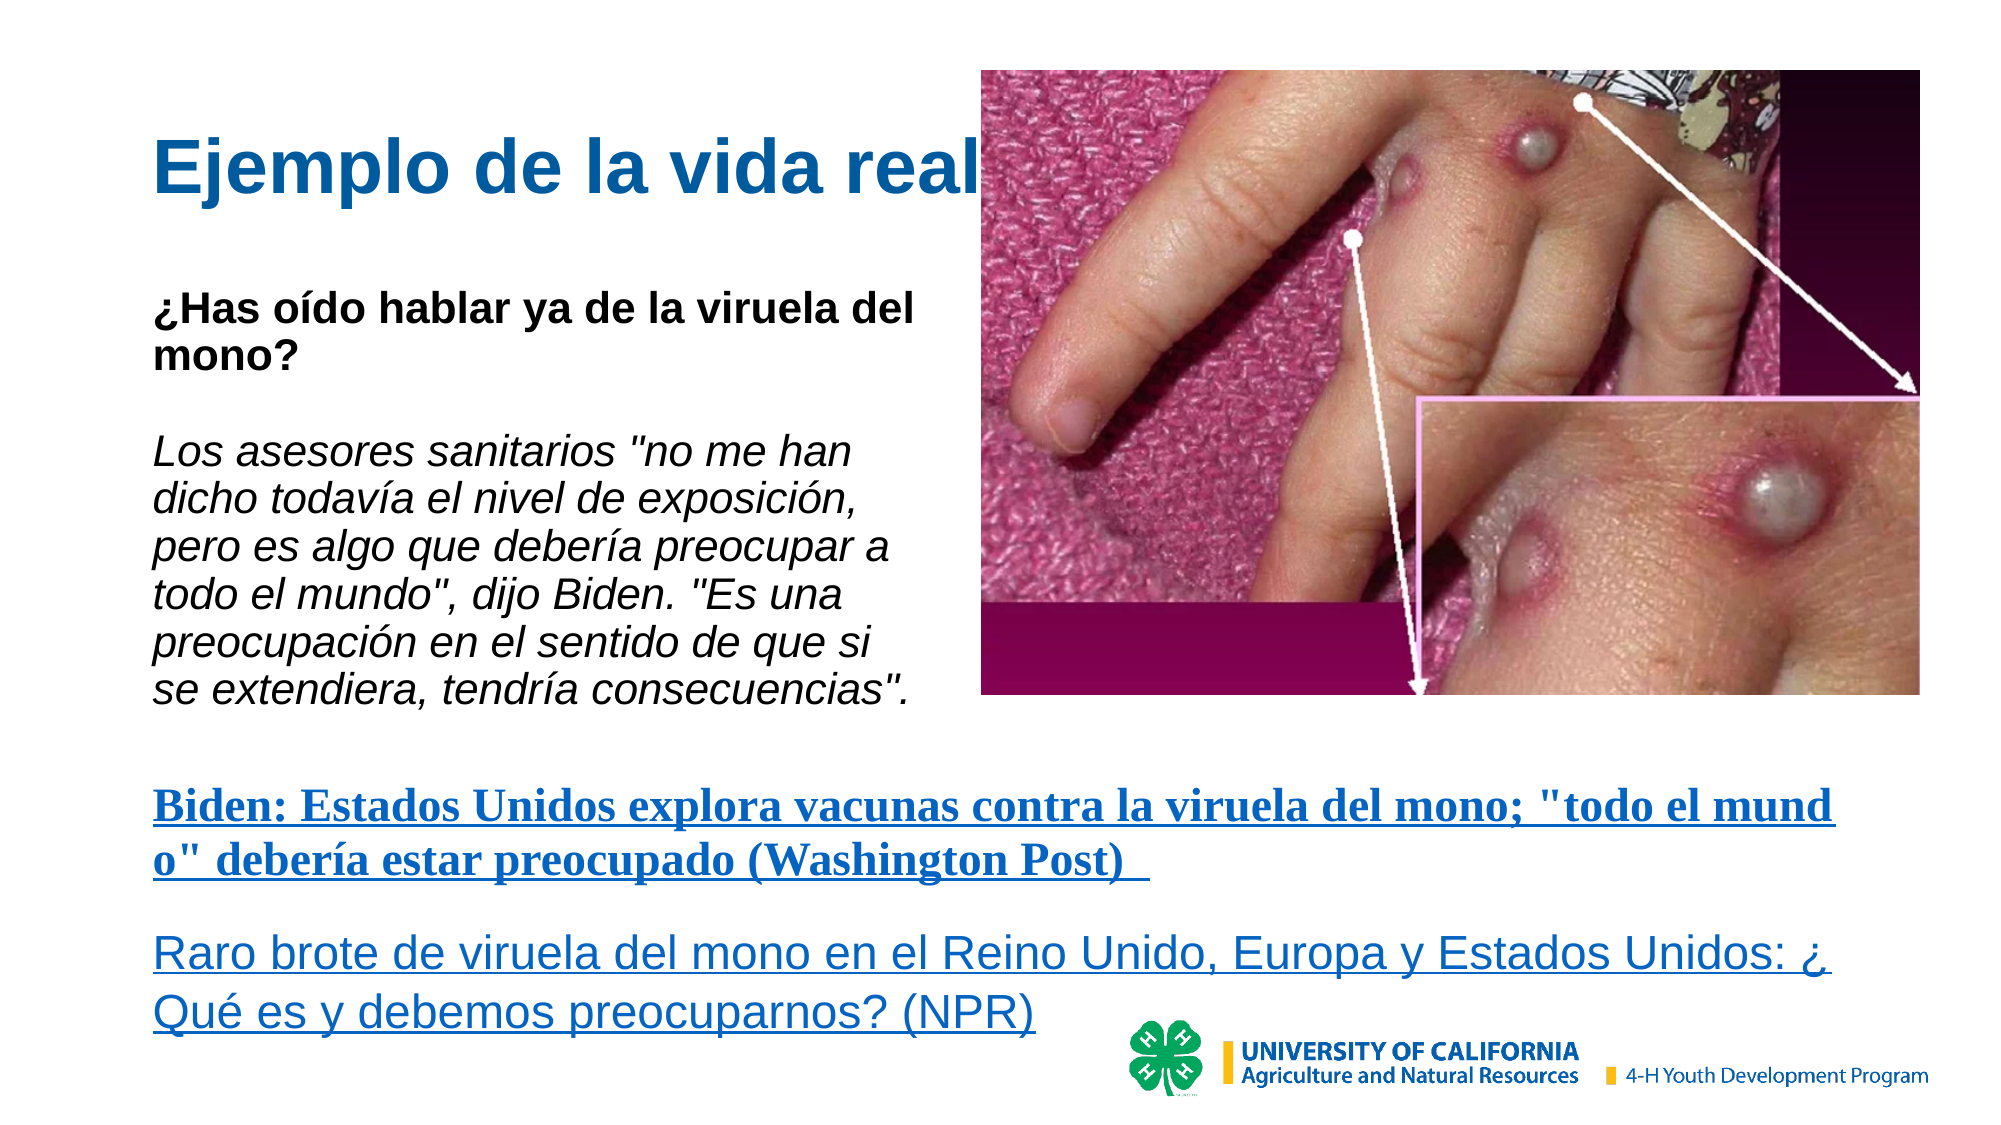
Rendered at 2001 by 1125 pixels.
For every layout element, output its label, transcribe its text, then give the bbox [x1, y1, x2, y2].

picture [1125, 1014, 1935, 1100]
list ¿Has oído hablar ya de la viruela del mono? Los asesores sanitarios "no me han dicho todavía el nivel de exposición, pero es algo que debería preocupar a todo el mundo", dijo Biden. "Es una preocupación en el sentido de que si se extendiera, tendría consecuencias". [137, 277, 939, 739]
picture [981, 70, 1920, 695]
title Ejemplo de la vida real [137, 59, 1863, 278]
list Biden: Estados Unidos explora vacunas contra la viruela del mono; "todo el mundo" debería estar preocupado (Washington Post) Raro brote de viruela del mono en el Reino Unido, Europa y Estados Unidos: ¿Qué es y debemos preocuparnos? (NPR) [137, 760, 1863, 1089]
